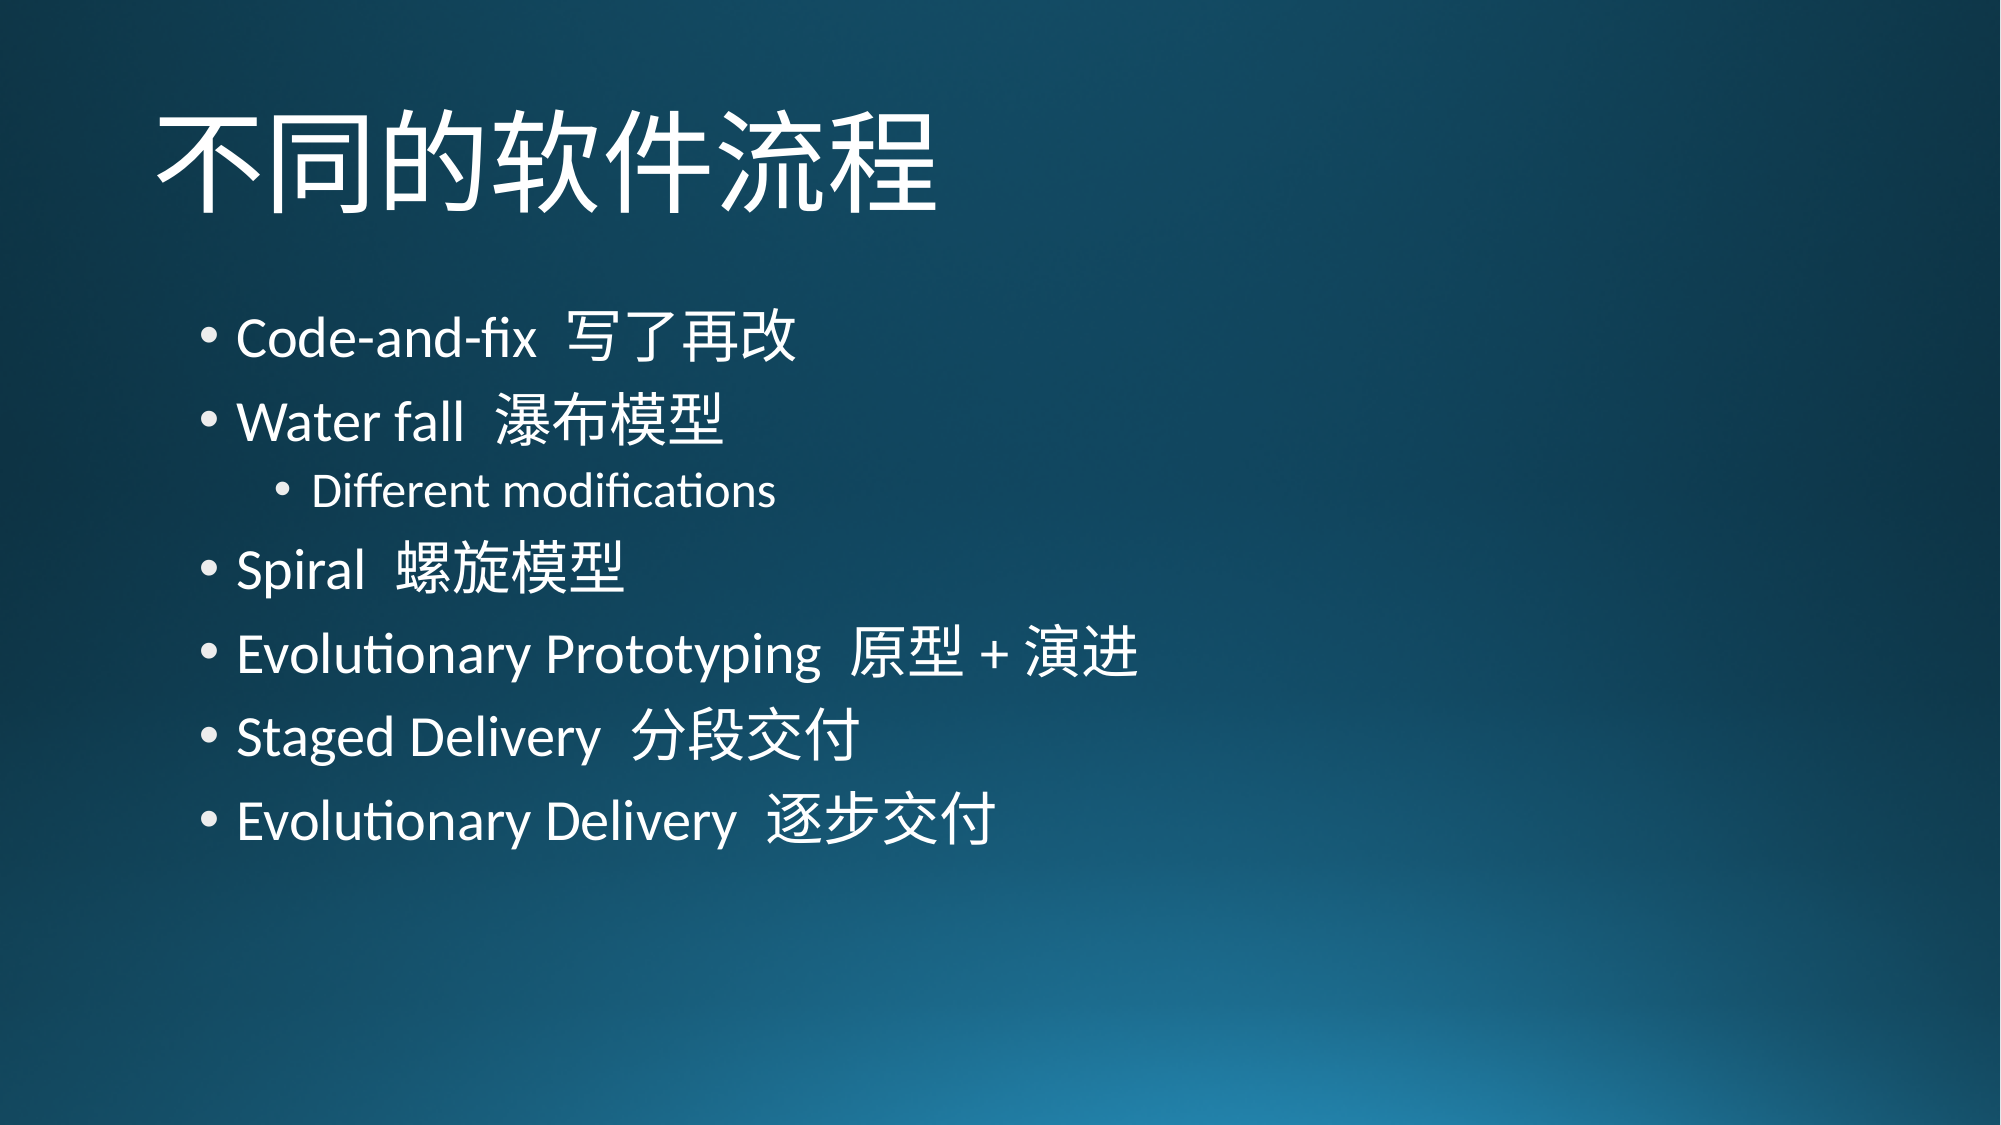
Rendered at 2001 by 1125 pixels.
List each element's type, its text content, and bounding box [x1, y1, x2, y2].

title 不同的软件流程 [137, 59, 1863, 278]
picture [0, 0, 2001, 1125]
list Code-and-fix 写了再改 Water fall 瀑布模型 Different modifications Spiral 螺旋模型 Evolutionary Prototyping 原型+演进 Staged Delivery 分段交付 Evolutionary Delivery 逐步交付 [183, 299, 1863, 1014]
